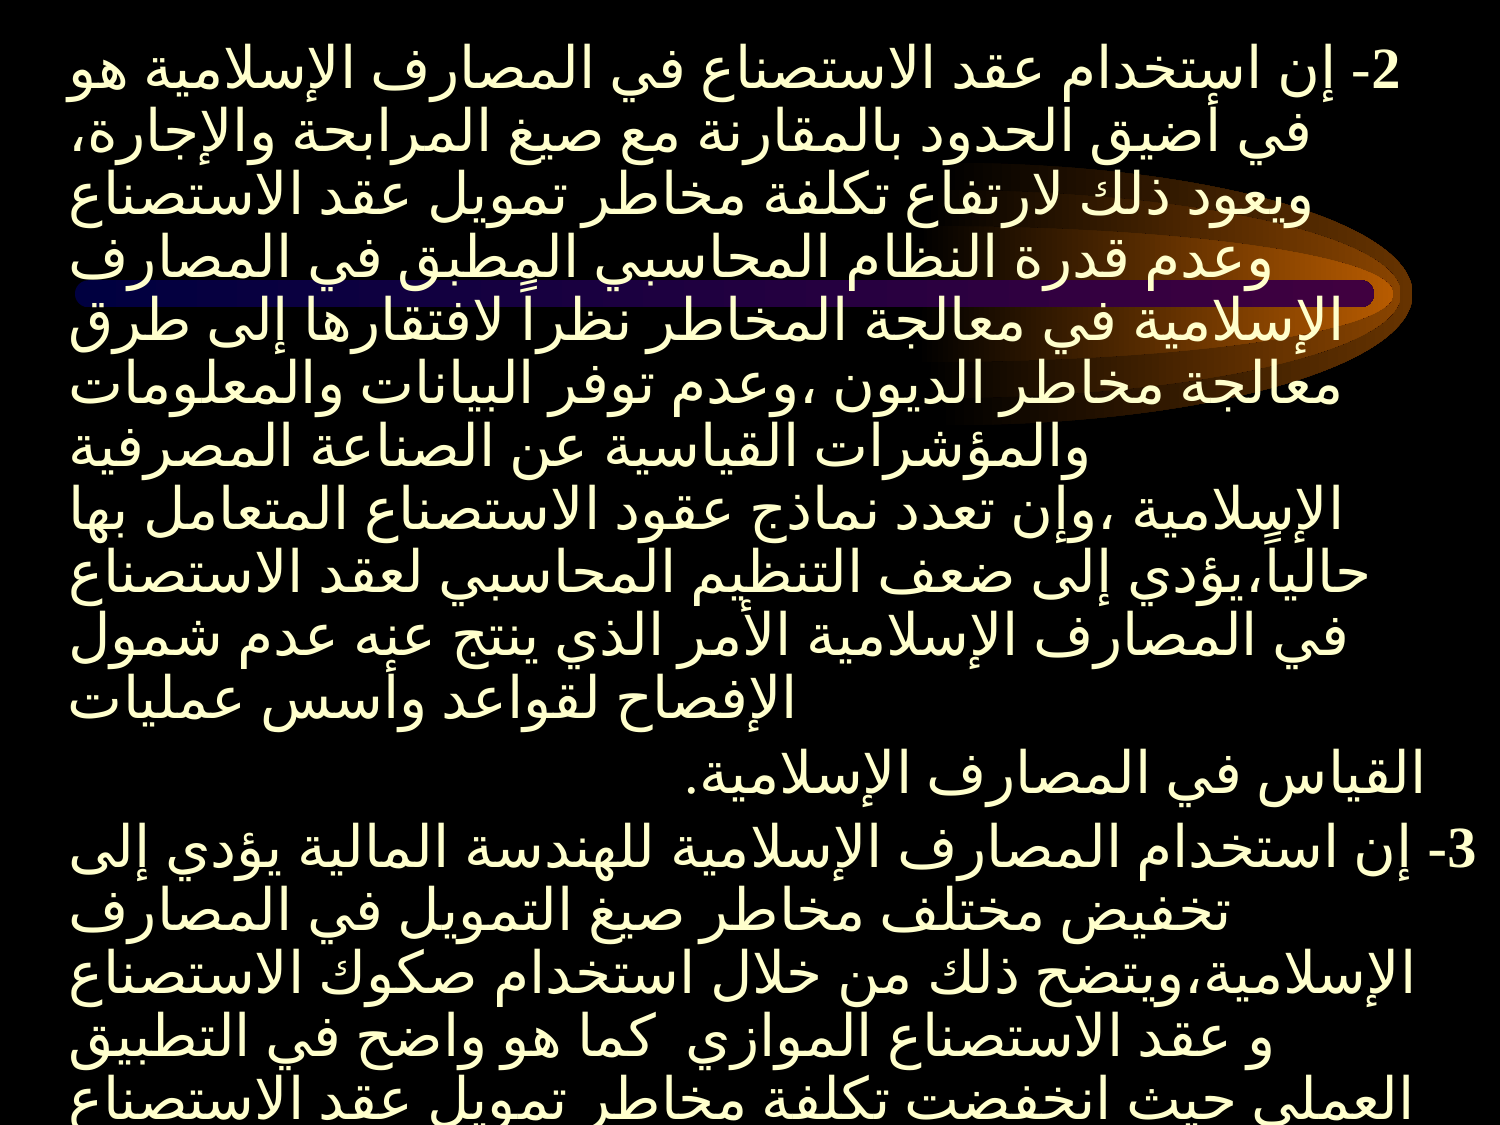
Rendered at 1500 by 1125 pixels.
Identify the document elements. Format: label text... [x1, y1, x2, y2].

list 2- إن استخدام عقد الاستصناع في المصارف الإسلامية هو في أضيق الحدود بالمقارنة مع صيغ المرابحة والإجارة، ويعود ذلك لارتفاع تكلفة مخاطر تمويل عقد الاستصناع وعدم قدرة النظام المحاسبي المطبق في المصارف الإسلامية في معالجة المخاطر نظراً لافتقارها إلى طرق معالجة مخاطر الديون ،وعدم توفر البيانات والمعلومات والمؤشرات القياسية عن الصناعة المصرفية الإسلامية ،وإن تعدد نماذج عقود الاستصناع المتعامل بها حالياً،يؤدي إلى ضعف التنظيم المحاسبي لعقد الاستصناع في المصارف الإسلامية الأمر الذي ينتج عنه عدم شمول الإفصاح لقواعد وأسس عمليات القياس في المصارف الإسلامية. 3- إن استخدام المصارف الإسلامية للهندسة المالية يؤدي إلى تخفيض مختلف مخاطر صيغ التمويل في المصارف الإسلامية،ويتضح ذلك من خلال استخدام صكوك الاستصناع و عقد الاستصناع الموازي كما هو واضح في التطبيق العملي حيث انخفضت تكلفة مخاطر تمويل عقد الاستصناع من خلال تطبيق مصرف الراجحي لعقد الاستصناع الموازي من(11,1 % إلى 9,5% )مما يؤكد ضرورة استحداث منتجات جديدة مشتقة أو مبتكرة مما يعطي مردوداً أعلى للمصارف الإسلامية،وذلك من خلال التعامل في المشتقات المالية الإسلامية وغيرها. [52, 30, 1500, 1125]
